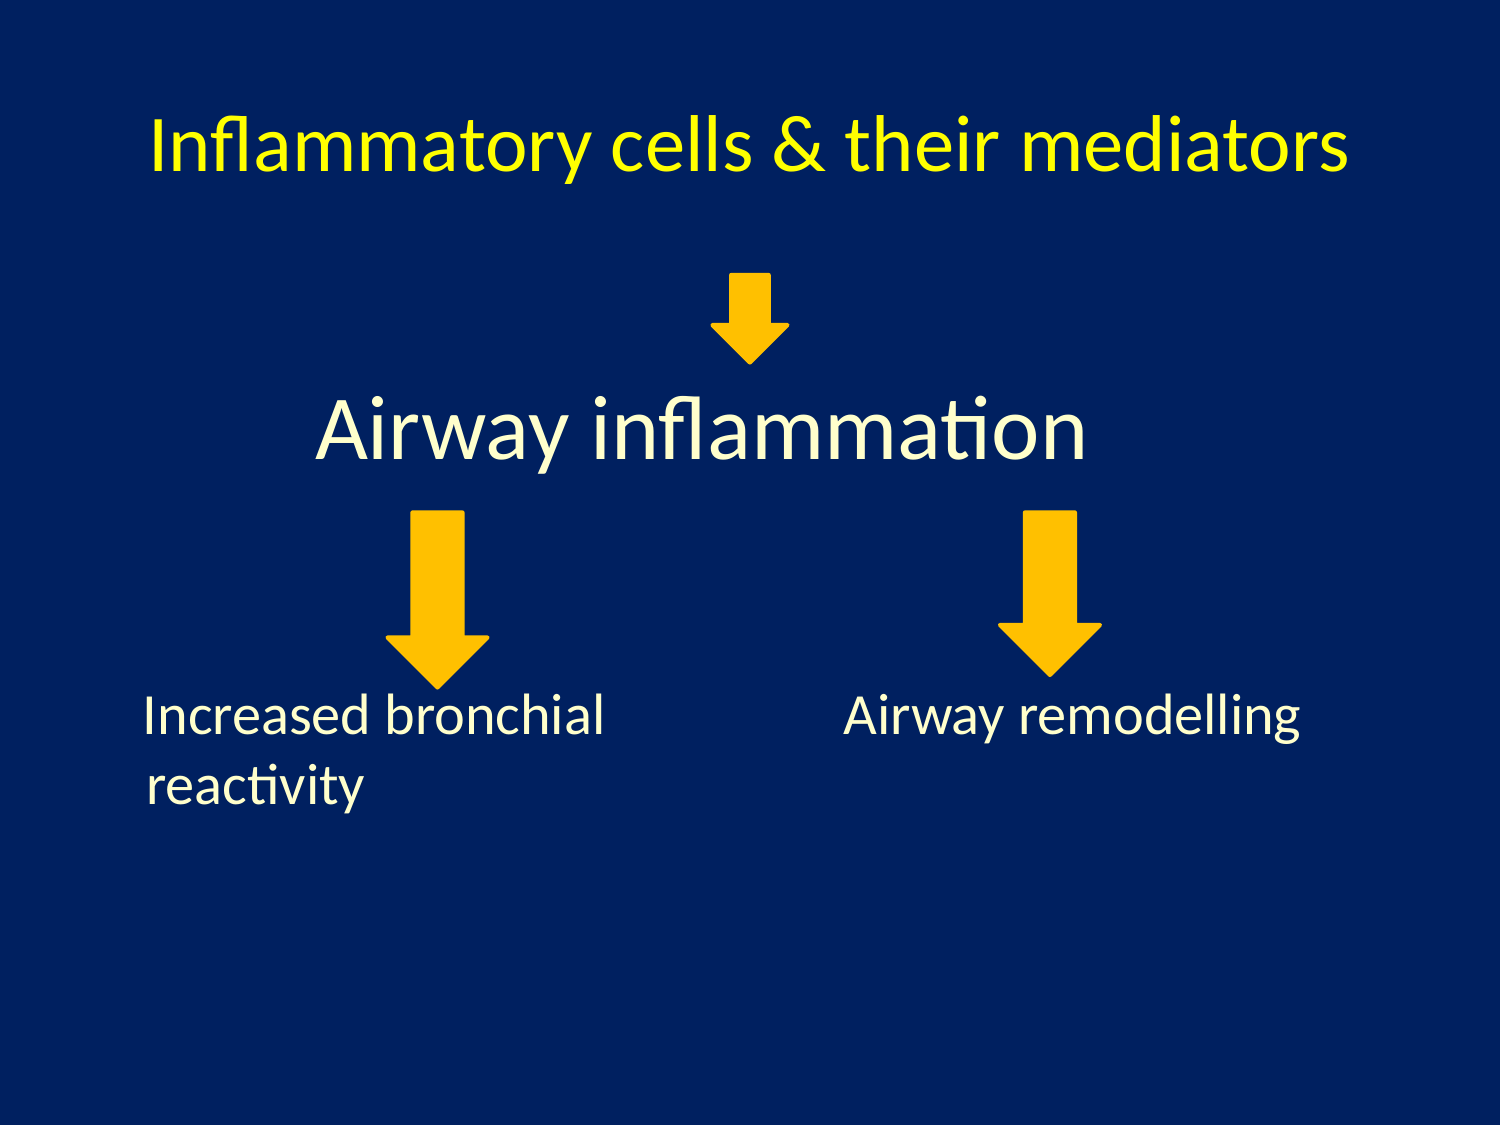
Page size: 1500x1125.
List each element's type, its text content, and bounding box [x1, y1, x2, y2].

text_box [998, 510, 1102, 678]
text_box [710, 272, 790, 365]
text_box [385, 510, 490, 690]
title Inflammatory cells & their mediators [75, 45, 1425, 233]
list Airway inflammation Increased bronchial Airway remodelling reactivity [75, 262, 1425, 1005]
